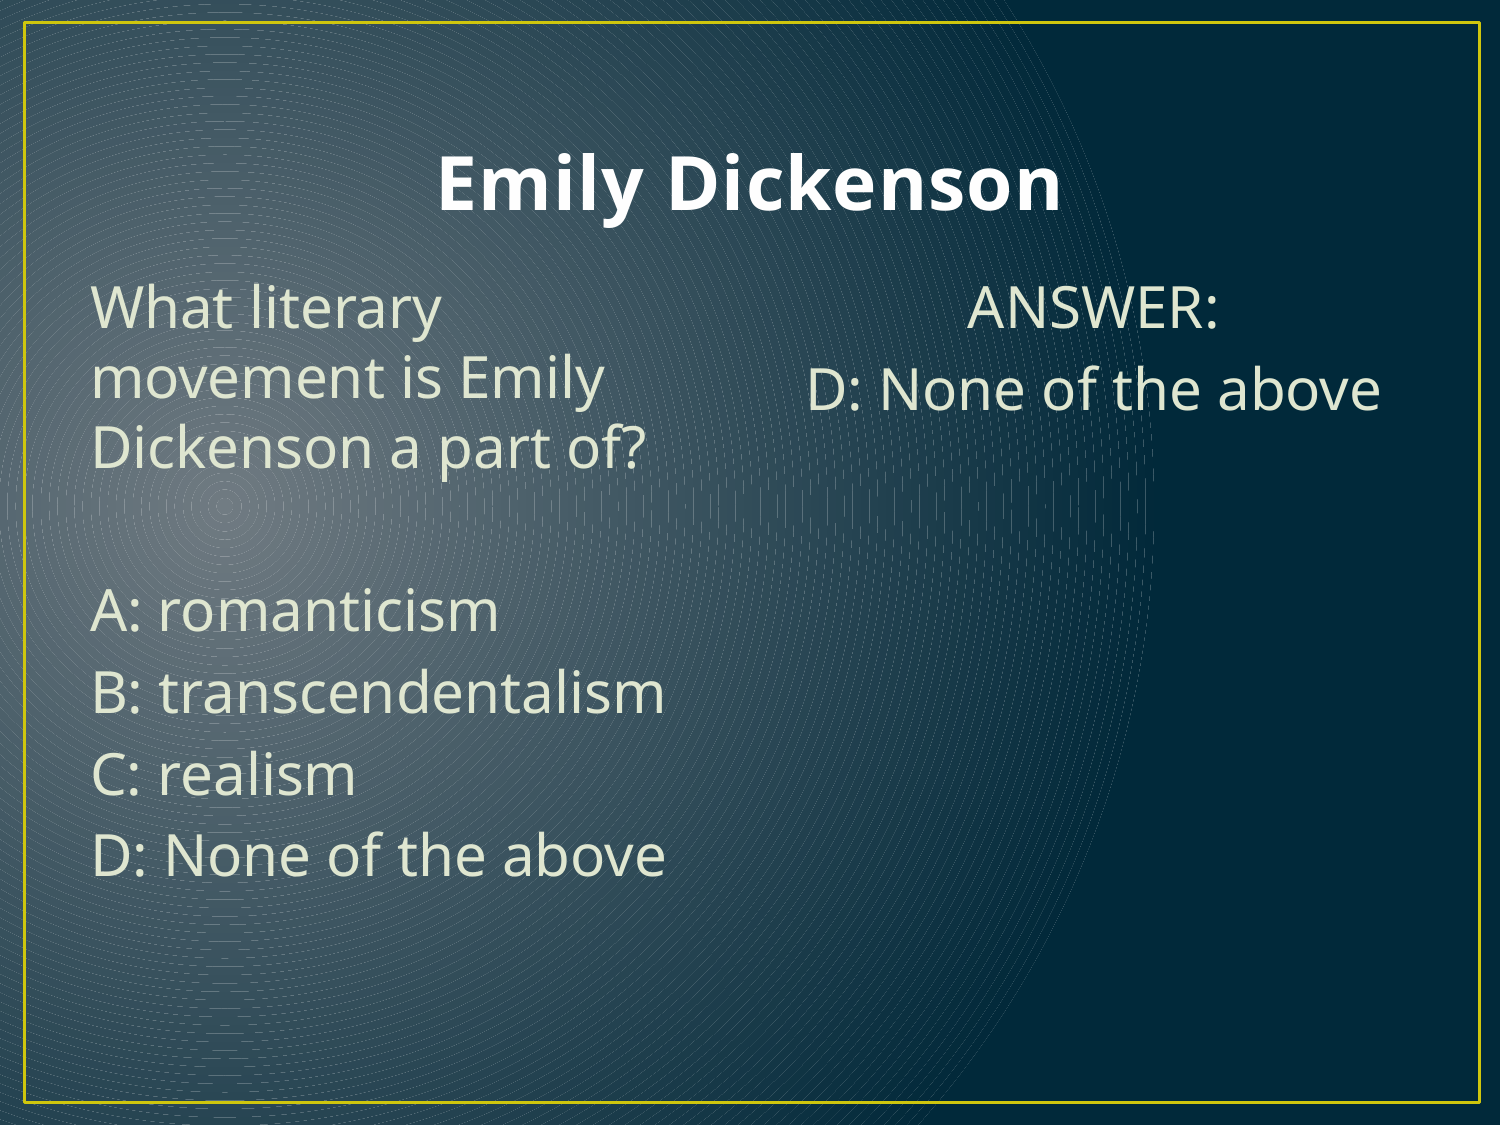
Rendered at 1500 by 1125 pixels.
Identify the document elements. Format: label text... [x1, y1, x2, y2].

title Emily Dickenson [75, 45, 1425, 233]
list ANSWER: D: None of the above [762, 262, 1425, 1005]
list What literary movement is Emily Dickenson a part of? A: romanticism B: transcendentalism C: realism D: None of the above [75, 262, 738, 1005]
